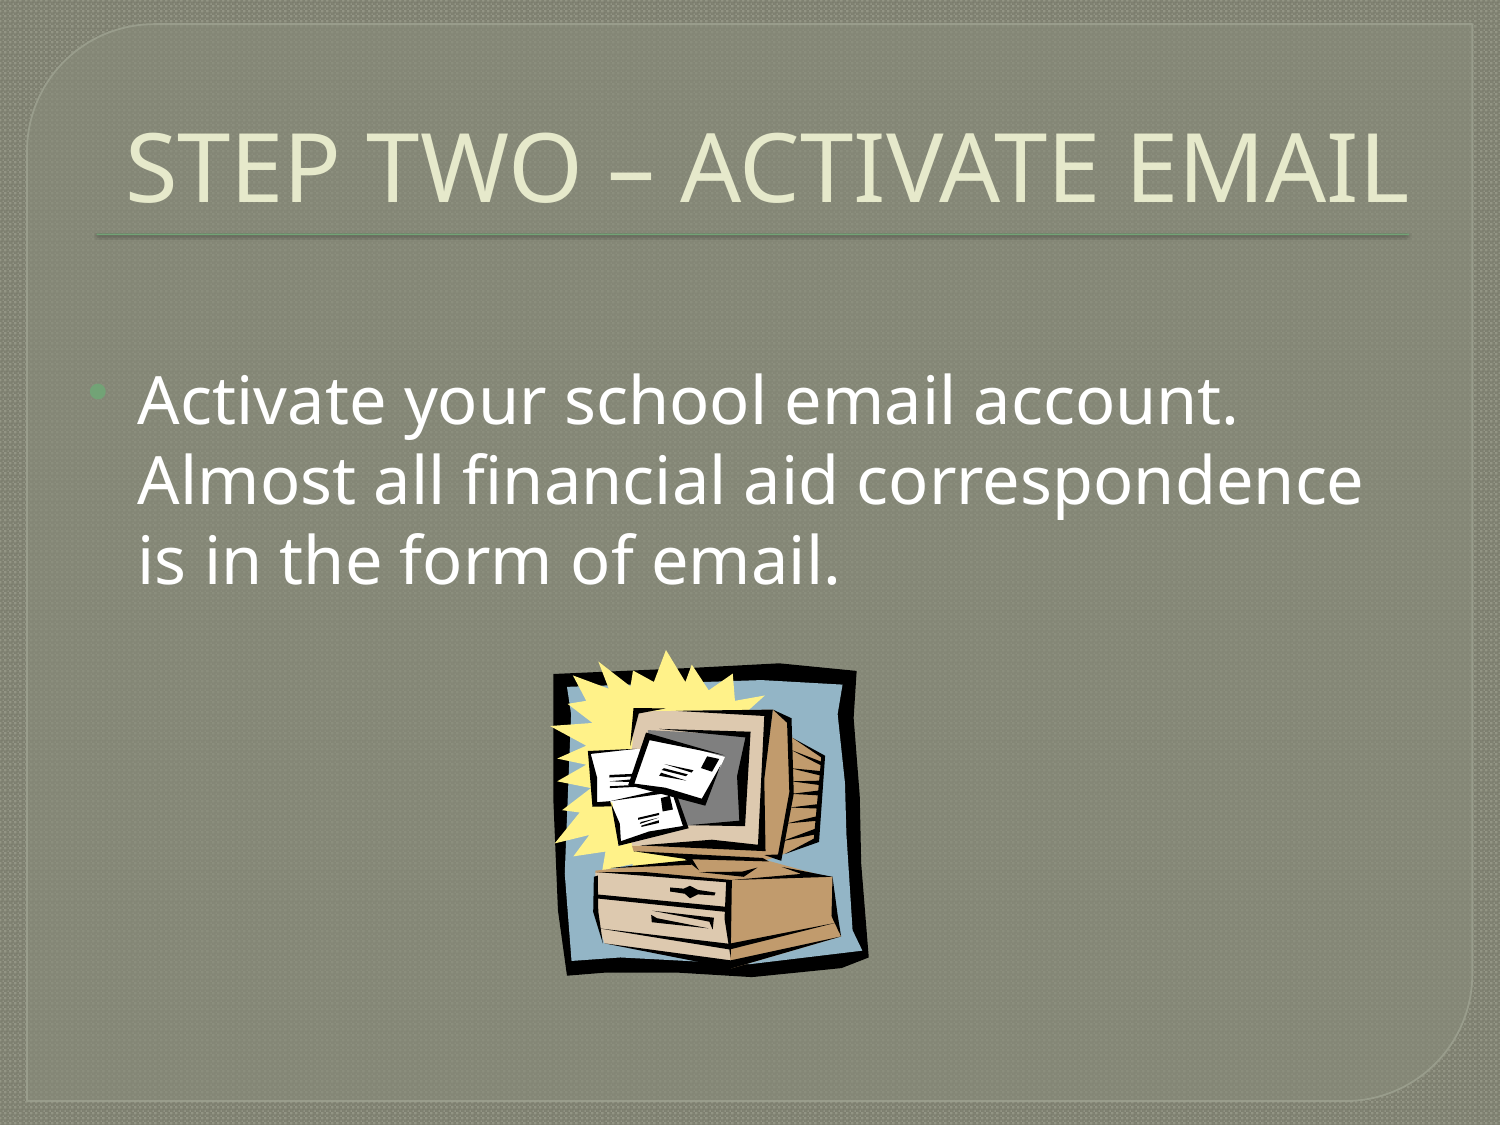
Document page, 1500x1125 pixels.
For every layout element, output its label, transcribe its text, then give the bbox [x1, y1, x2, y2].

list Activate your school email account. Almost all financial aid correspondence is in the form of email. [74, 269, 1426, 1013]
title STEP TWO – ACTIVATE EMAIL [75, 41, 1425, 230]
picture [549, 649, 869, 978]
